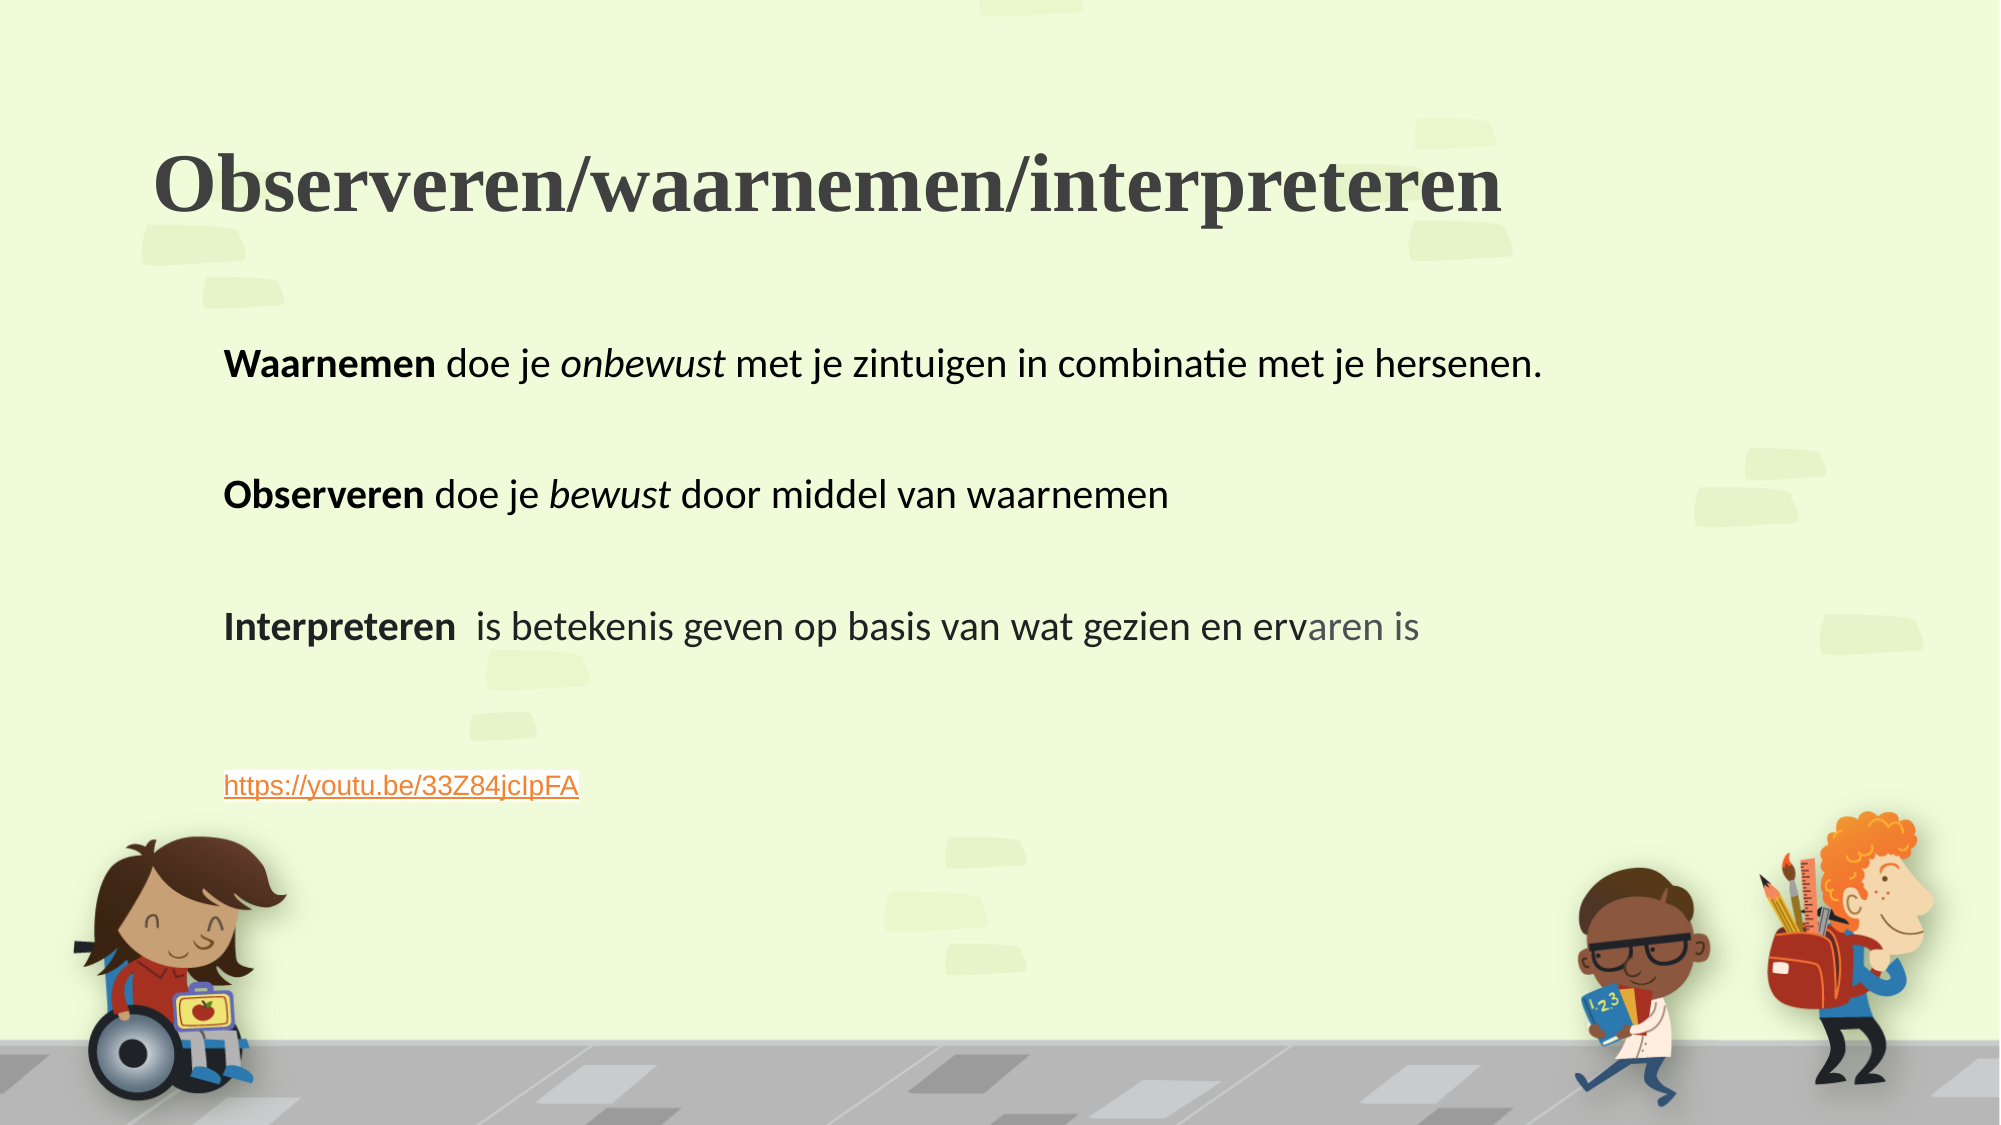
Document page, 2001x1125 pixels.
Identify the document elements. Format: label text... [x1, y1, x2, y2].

picture [0, 0, 2000, 1125]
title Observeren/waarnemen/interpreteren [137, 59, 1750, 238]
text_box Waarnemen doe je onbewust met je zintuigen in combinatie met je hersenen. Observeren doe je bewust door middel van waarnemen Interpreteren is betekenis geven op basis van wat gezien en ervaren is https://youtu.be/33Z84jcIpFA [208, 326, 1616, 887]
